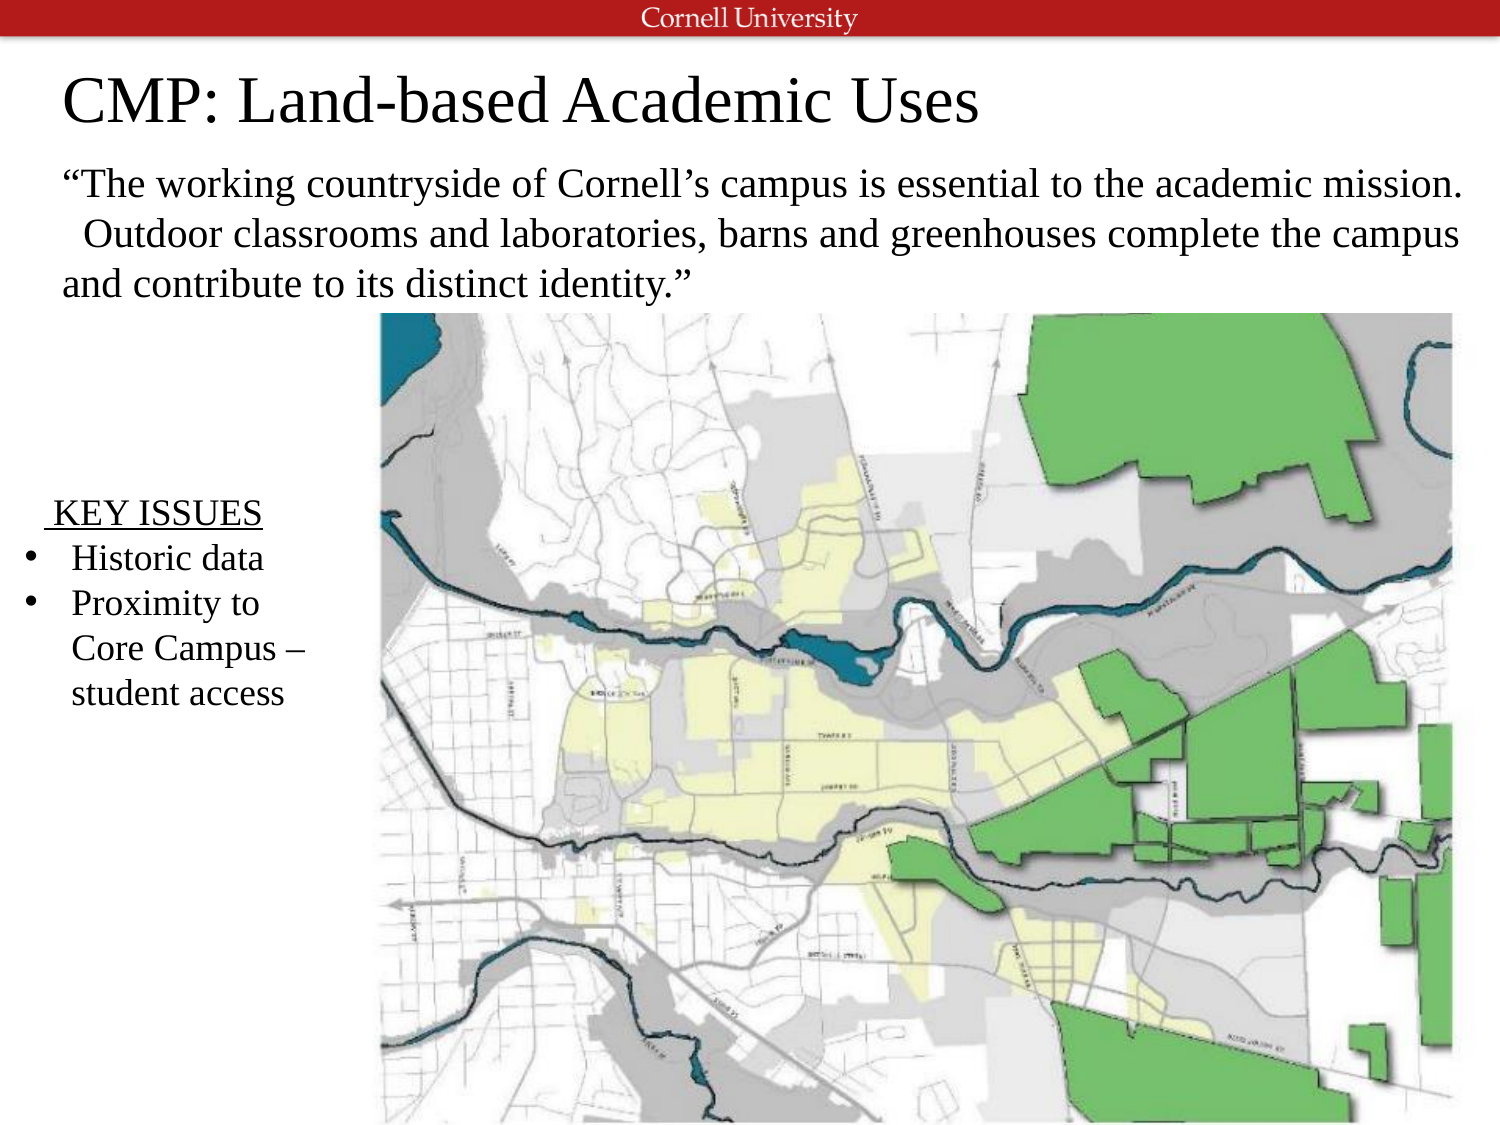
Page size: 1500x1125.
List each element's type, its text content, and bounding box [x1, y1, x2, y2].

picture [349, 216, 1500, 1125]
picture [635, 0, 858, 48]
text_box KEY ISSUES Historic data Proximity to Core Campus – student access [9, 480, 344, 721]
text_box “The working countryside of Cornell’s campus is essential to the academic mission. Outdoor classrooms and laboratories, barns and greenhouses complete the campus and contribute to its distinct identity.” [47, 147, 1500, 313]
text_box CMP: Land-based Academic Uses [47, 48, 1370, 144]
